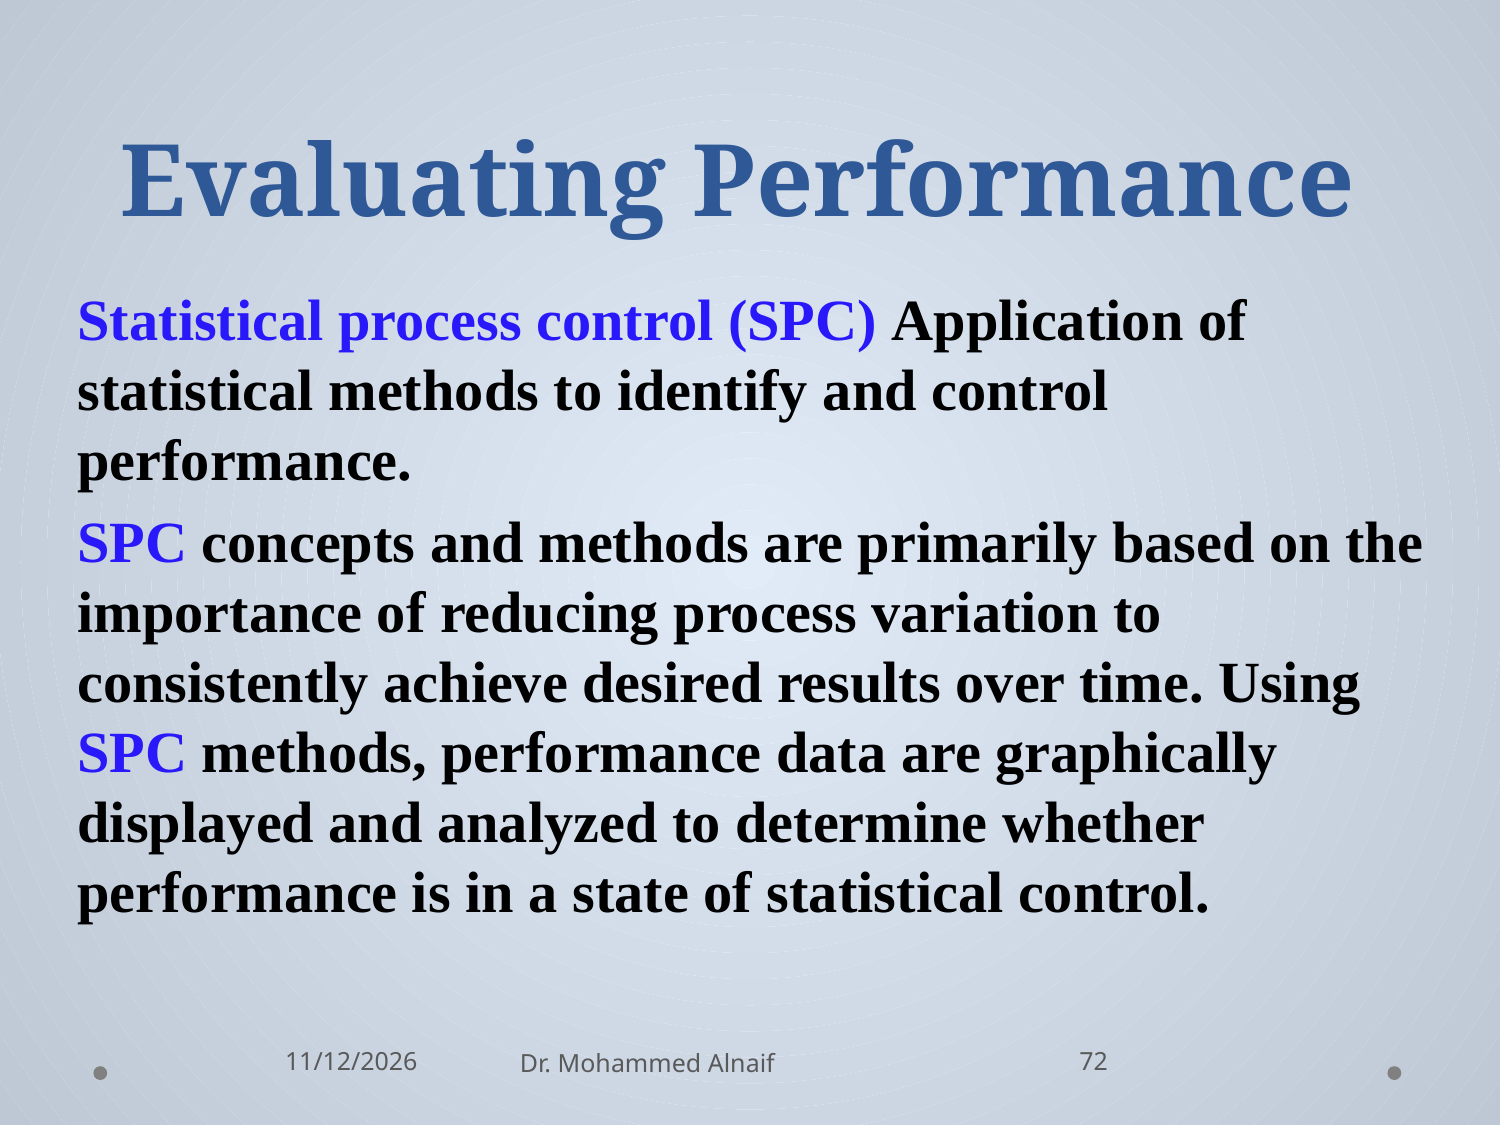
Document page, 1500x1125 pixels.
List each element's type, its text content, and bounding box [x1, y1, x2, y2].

subtitle Statistical process control (SPC) Application of statistical methods to identify and control performance. SPC concepts and methods are primarily based on the importance of reducing process variation to consistently achieve desired results over time. Using SPC methods, performance data are graphically displayed and analyzed to determine whether performance is in a state of statistical control. [62, 275, 1463, 1013]
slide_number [75, 1025, 425, 1100]
title Evaluating Performance [100, 78, 1376, 244]
slide_number 72 [1074, 1025, 1425, 1100]
footer Dr. Mohammed Alnaif [512, 1025, 988, 1100]
